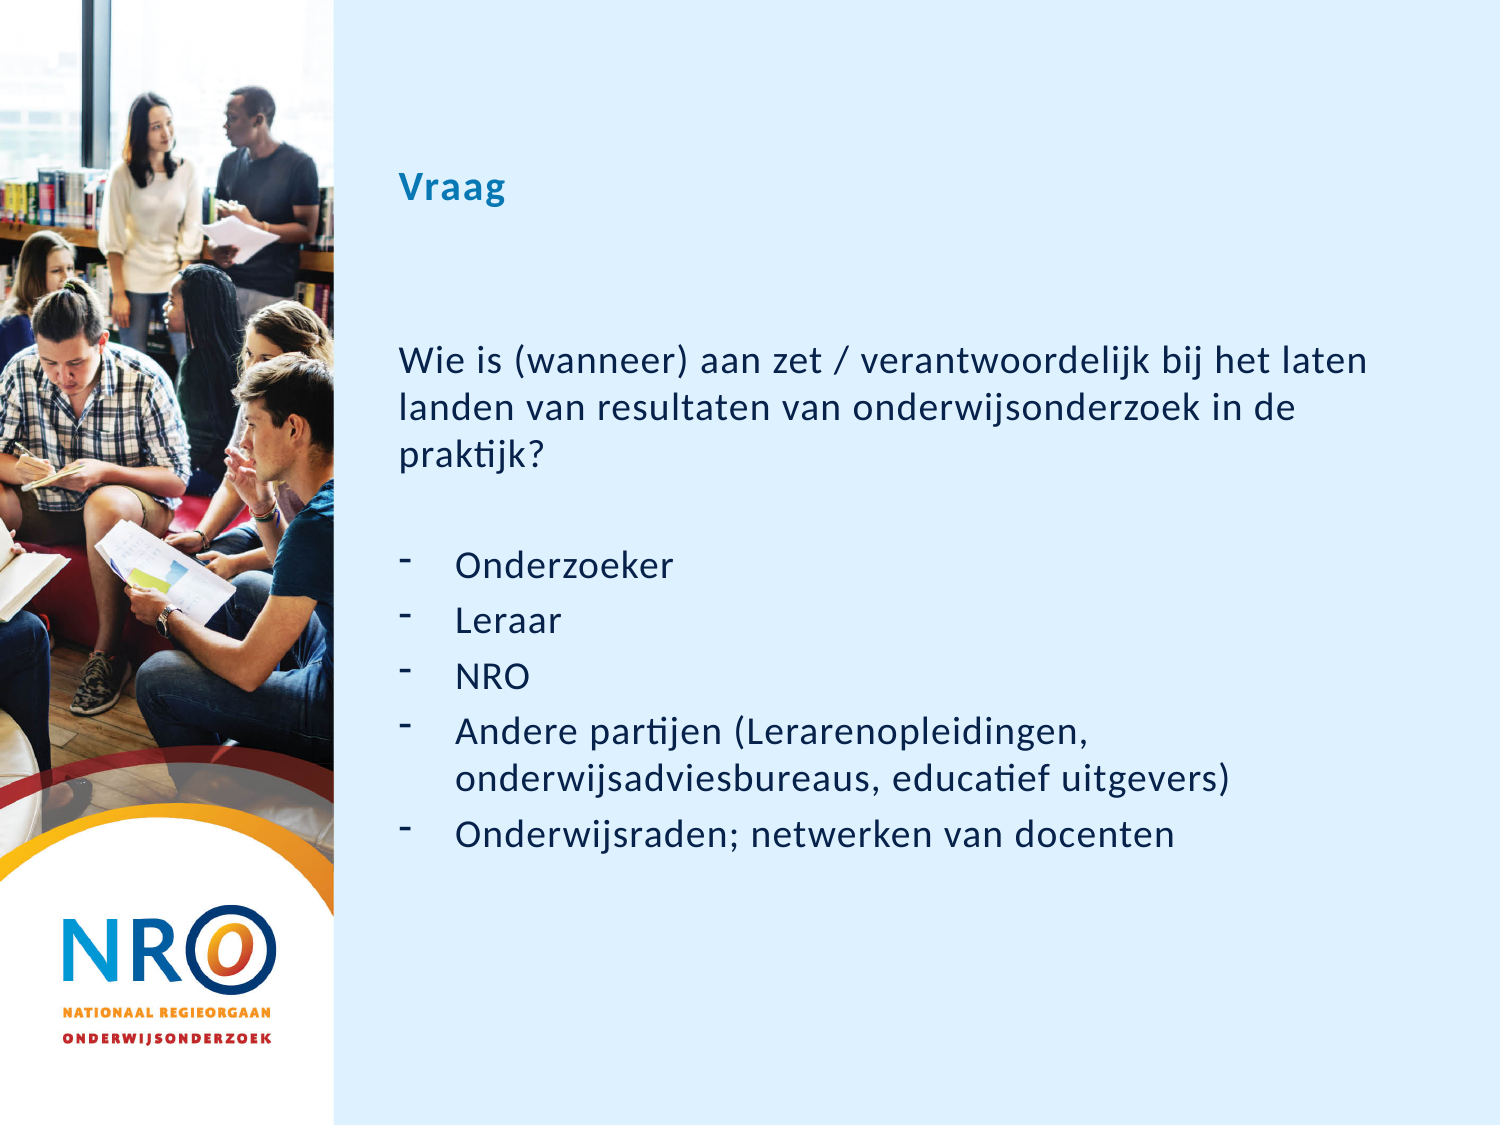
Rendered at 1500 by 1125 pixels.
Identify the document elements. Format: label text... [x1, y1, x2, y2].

list Wie is (wanneer) aan zet / verantwoordelijk bij het laten landen van resultaten van onderwijsonderzoek in de praktijk? Onderzoeker Leraar NRO Andere partijen (Lerarenopleidingen, onderwijsadviesbureaus, educatief uitgevers) Onderwijsraden; netwerken van docenten [383, 326, 1425, 988]
picture [0, 0, 1500, 1125]
title Vraag [383, 90, 1425, 278]
